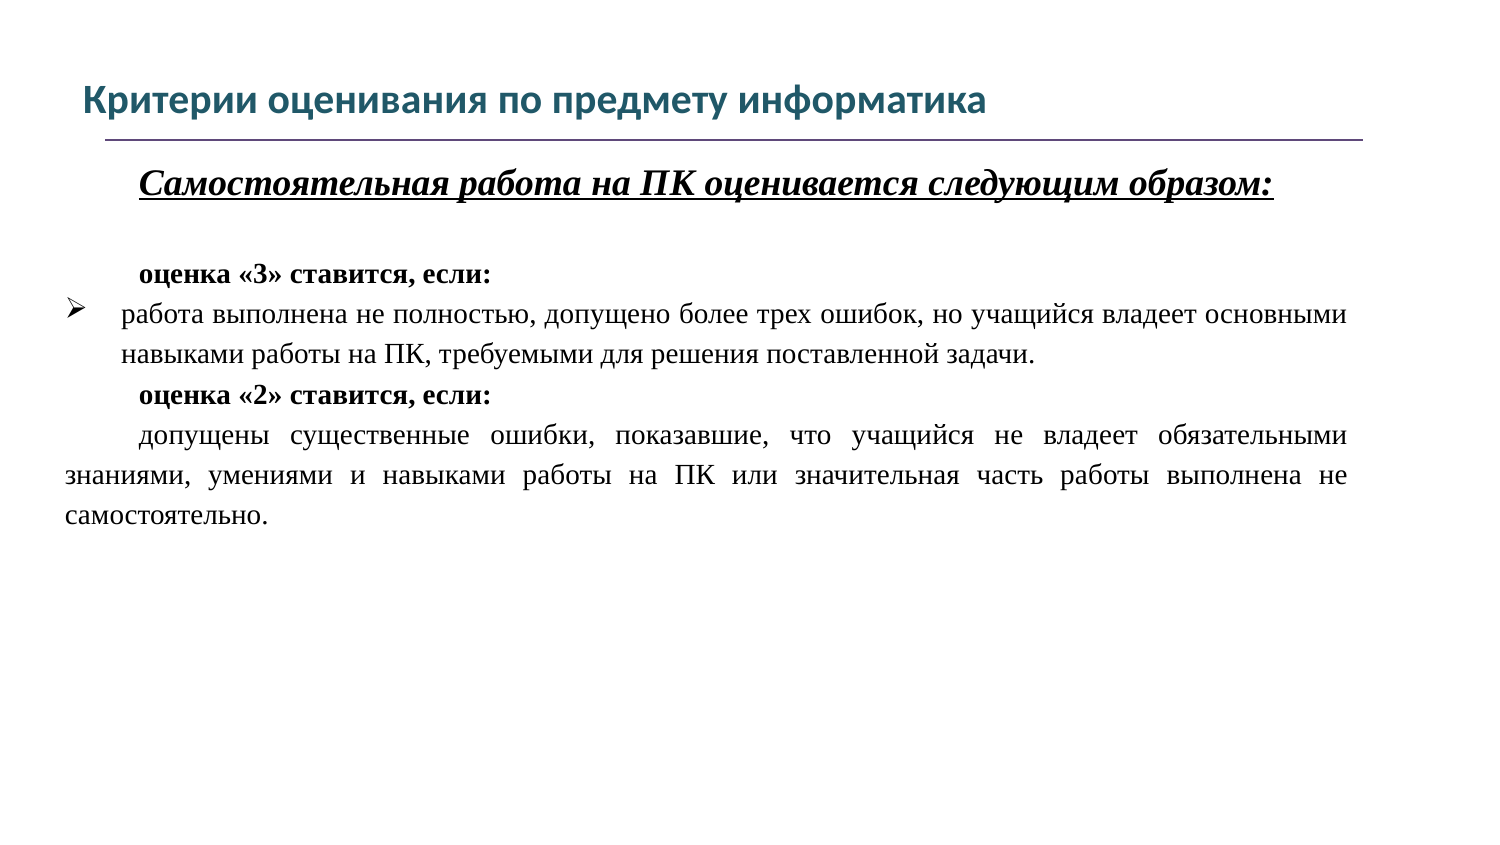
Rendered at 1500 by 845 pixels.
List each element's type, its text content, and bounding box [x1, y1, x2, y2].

text_box Самостоятельная работа на ПК оценивается следующим образом: оценка «3» ставится, если: работа выполнена не полностью, допущено более трех ошибок, но учащийся владеет основными навыками работы на ПК, требуемыми для решения поставленной задачи. оценка «2» ставится, если: допущены существенные ошибки, показавшие, что учащийся не владеет обязательными знаниями, умениями и навыками работы на ПК или значительная часть работы выполнена не самостоятельно. [50, 144, 1364, 538]
title Критерии оценивания по предмету информатика [83, 28, 1417, 213]
